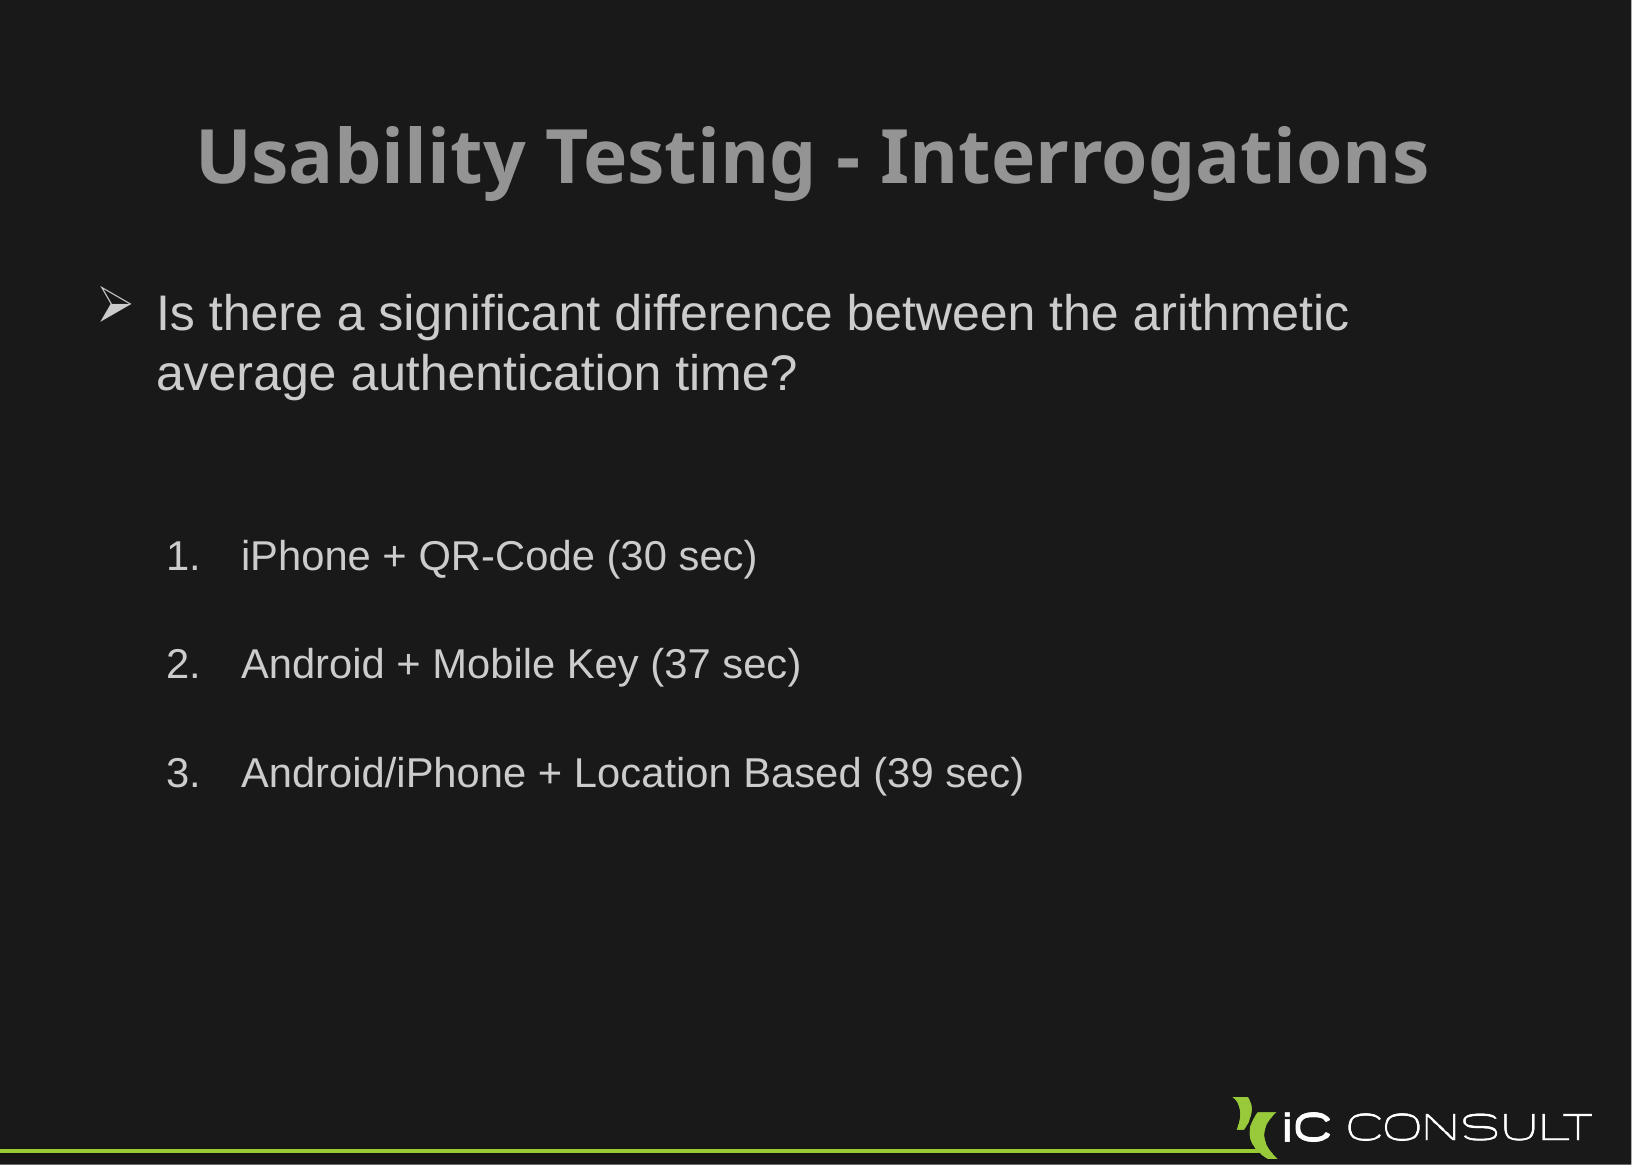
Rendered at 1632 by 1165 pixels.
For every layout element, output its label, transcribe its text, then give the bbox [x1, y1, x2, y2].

title Usability Testing - Interrogations [78, 66, 1547, 242]
list Is there a significant difference between the arithmetic average authentication time? iPhone + QR-Code (30 sec) Android + Mobile Key (37 sec) Android/iPhone + Location Based (39 sec) [80, 272, 1549, 1042]
